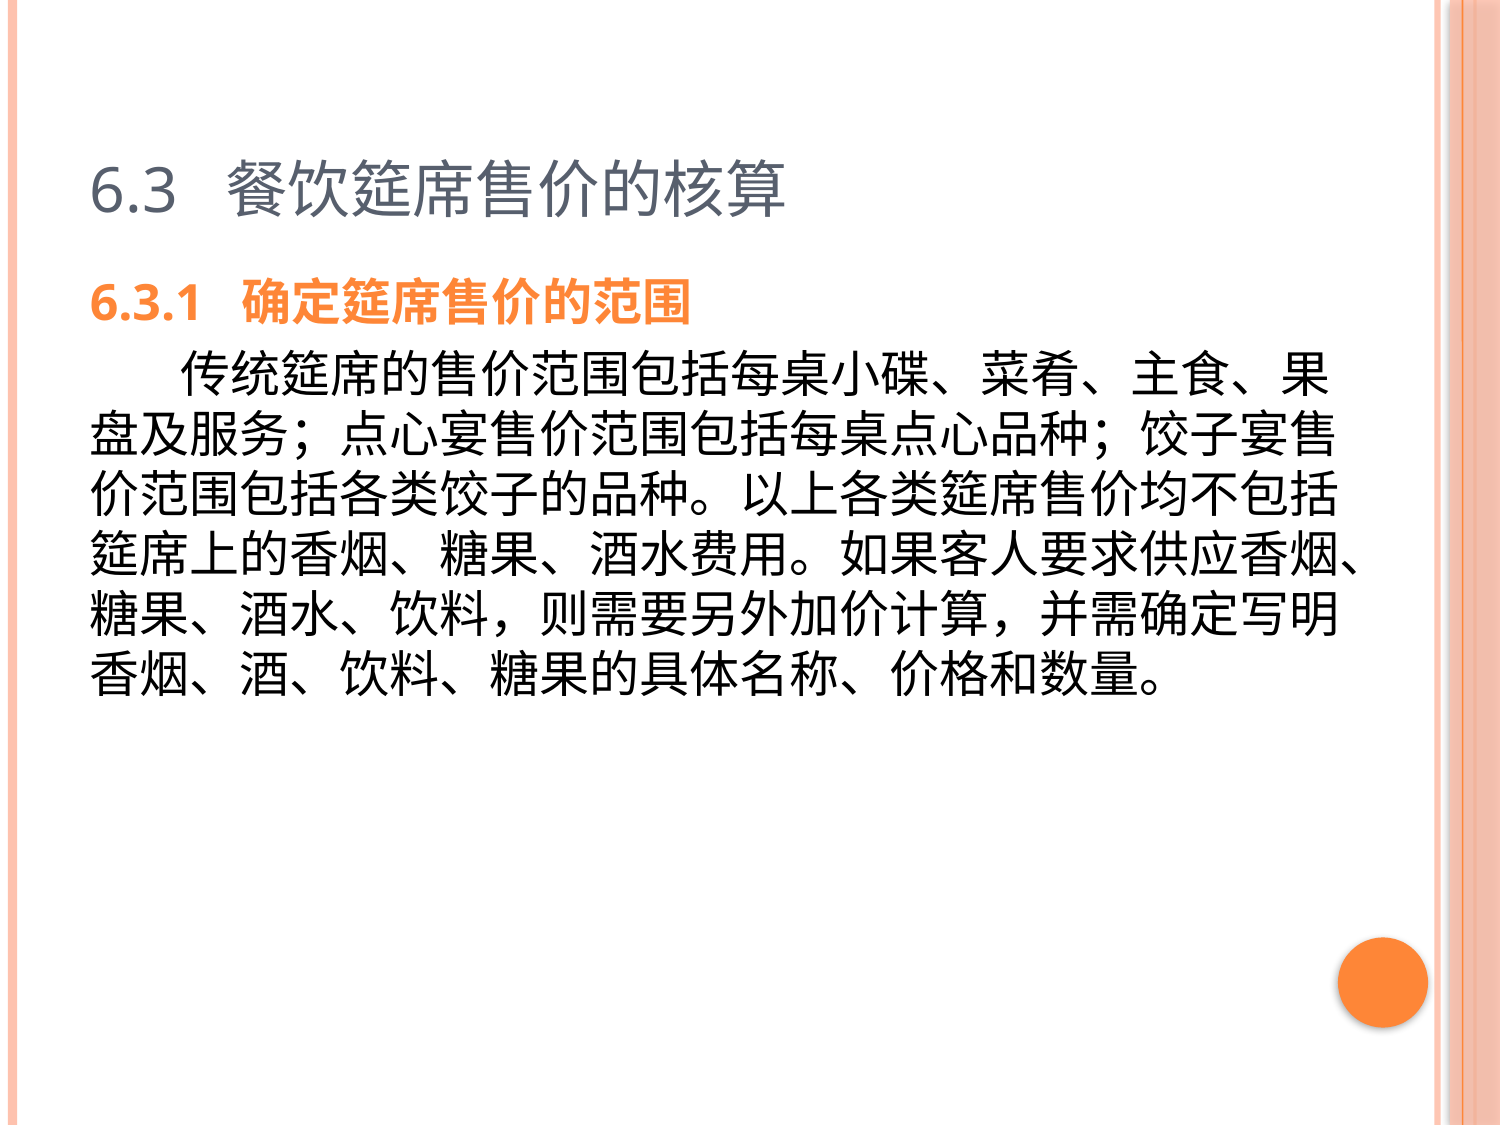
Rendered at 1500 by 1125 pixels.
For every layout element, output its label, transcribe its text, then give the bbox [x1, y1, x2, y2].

list 6.3.1 确定筵席售价的范围 传统筵席的售价范围包括每桌小碟、菜肴、主食、果盘及服务；点心宴售价范围包括每桌点心品种；饺子宴售价范围包括各类饺子的品种。以上各类筵席售价均不包括筵席上的香烟、糖果、酒水费用。如果客人要求供应香烟、糖果、酒水、饮料，则需要另外加价计算，并需确定写明香烟、酒、饮料、糖果的具体名称、价格和数量。 [74, 262, 1371, 1063]
title 6.3 餐饮筵席售价的核算 [75, 45, 1300, 233]
